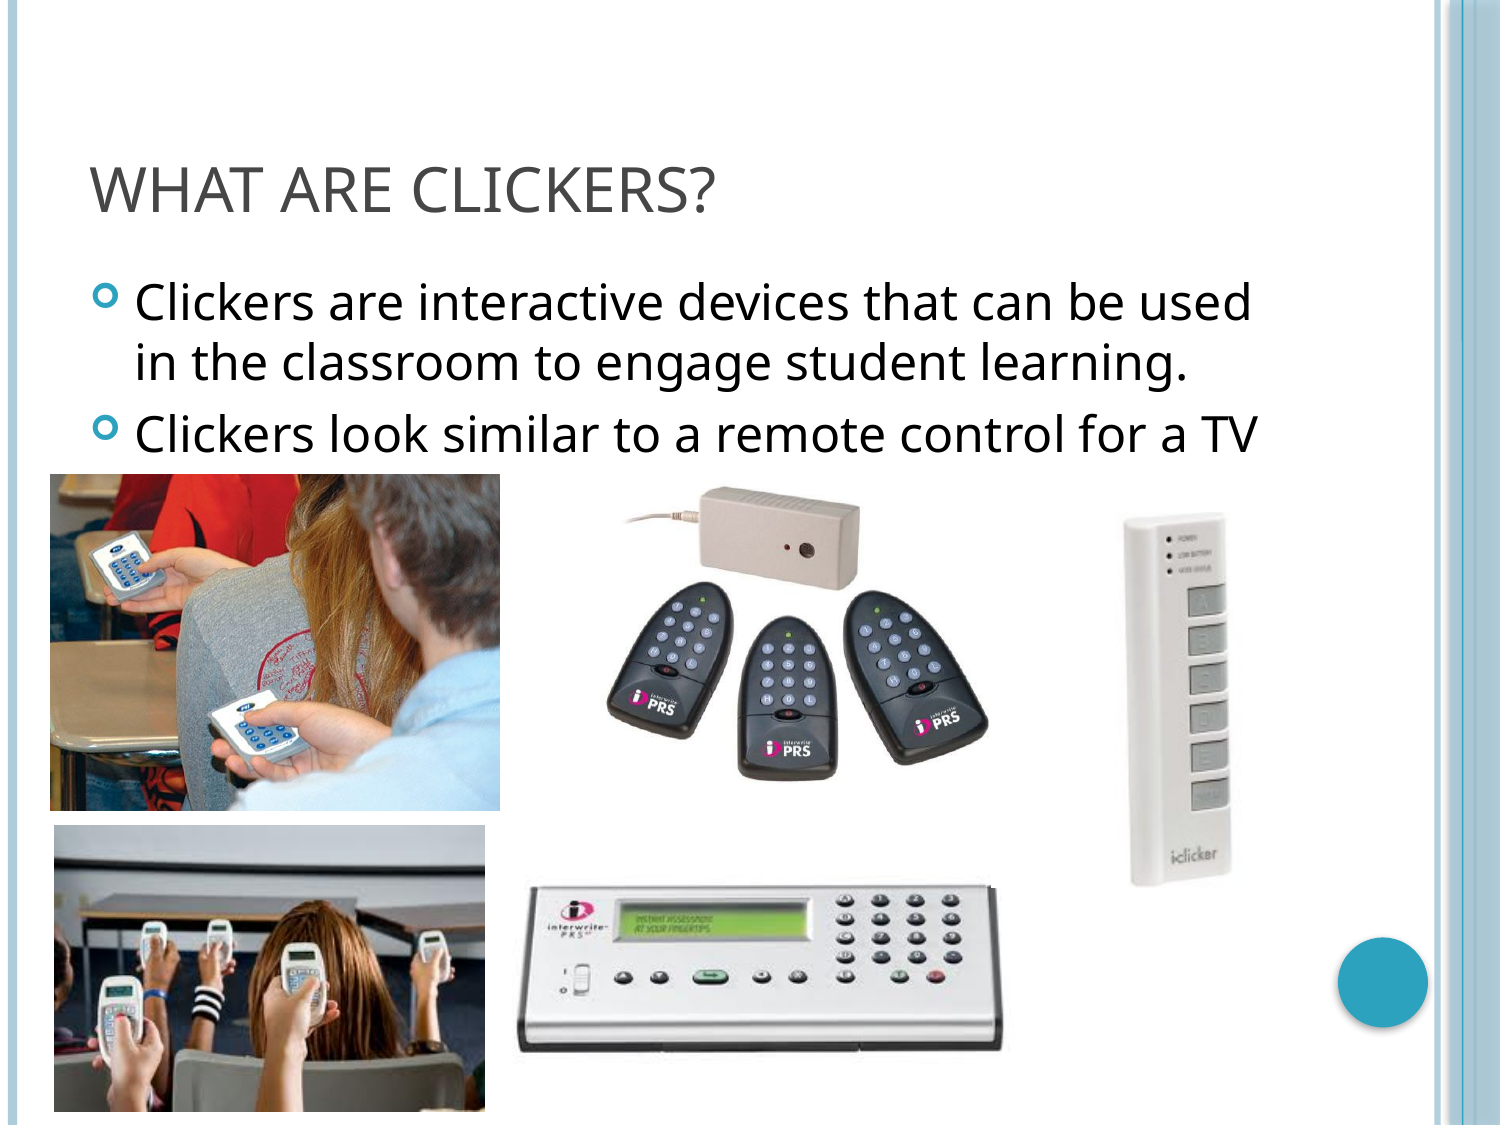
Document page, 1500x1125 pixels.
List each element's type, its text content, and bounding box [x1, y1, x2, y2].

title What are Clickers? [75, 45, 1300, 233]
picture [49, 474, 501, 812]
picture [500, 480, 1367, 1090]
list Clickers are interactive devices that can be used in the classroom to engage student learning. Clickers look similar to a remote control for a TV [75, 262, 1300, 475]
picture [54, 825, 485, 1113]
